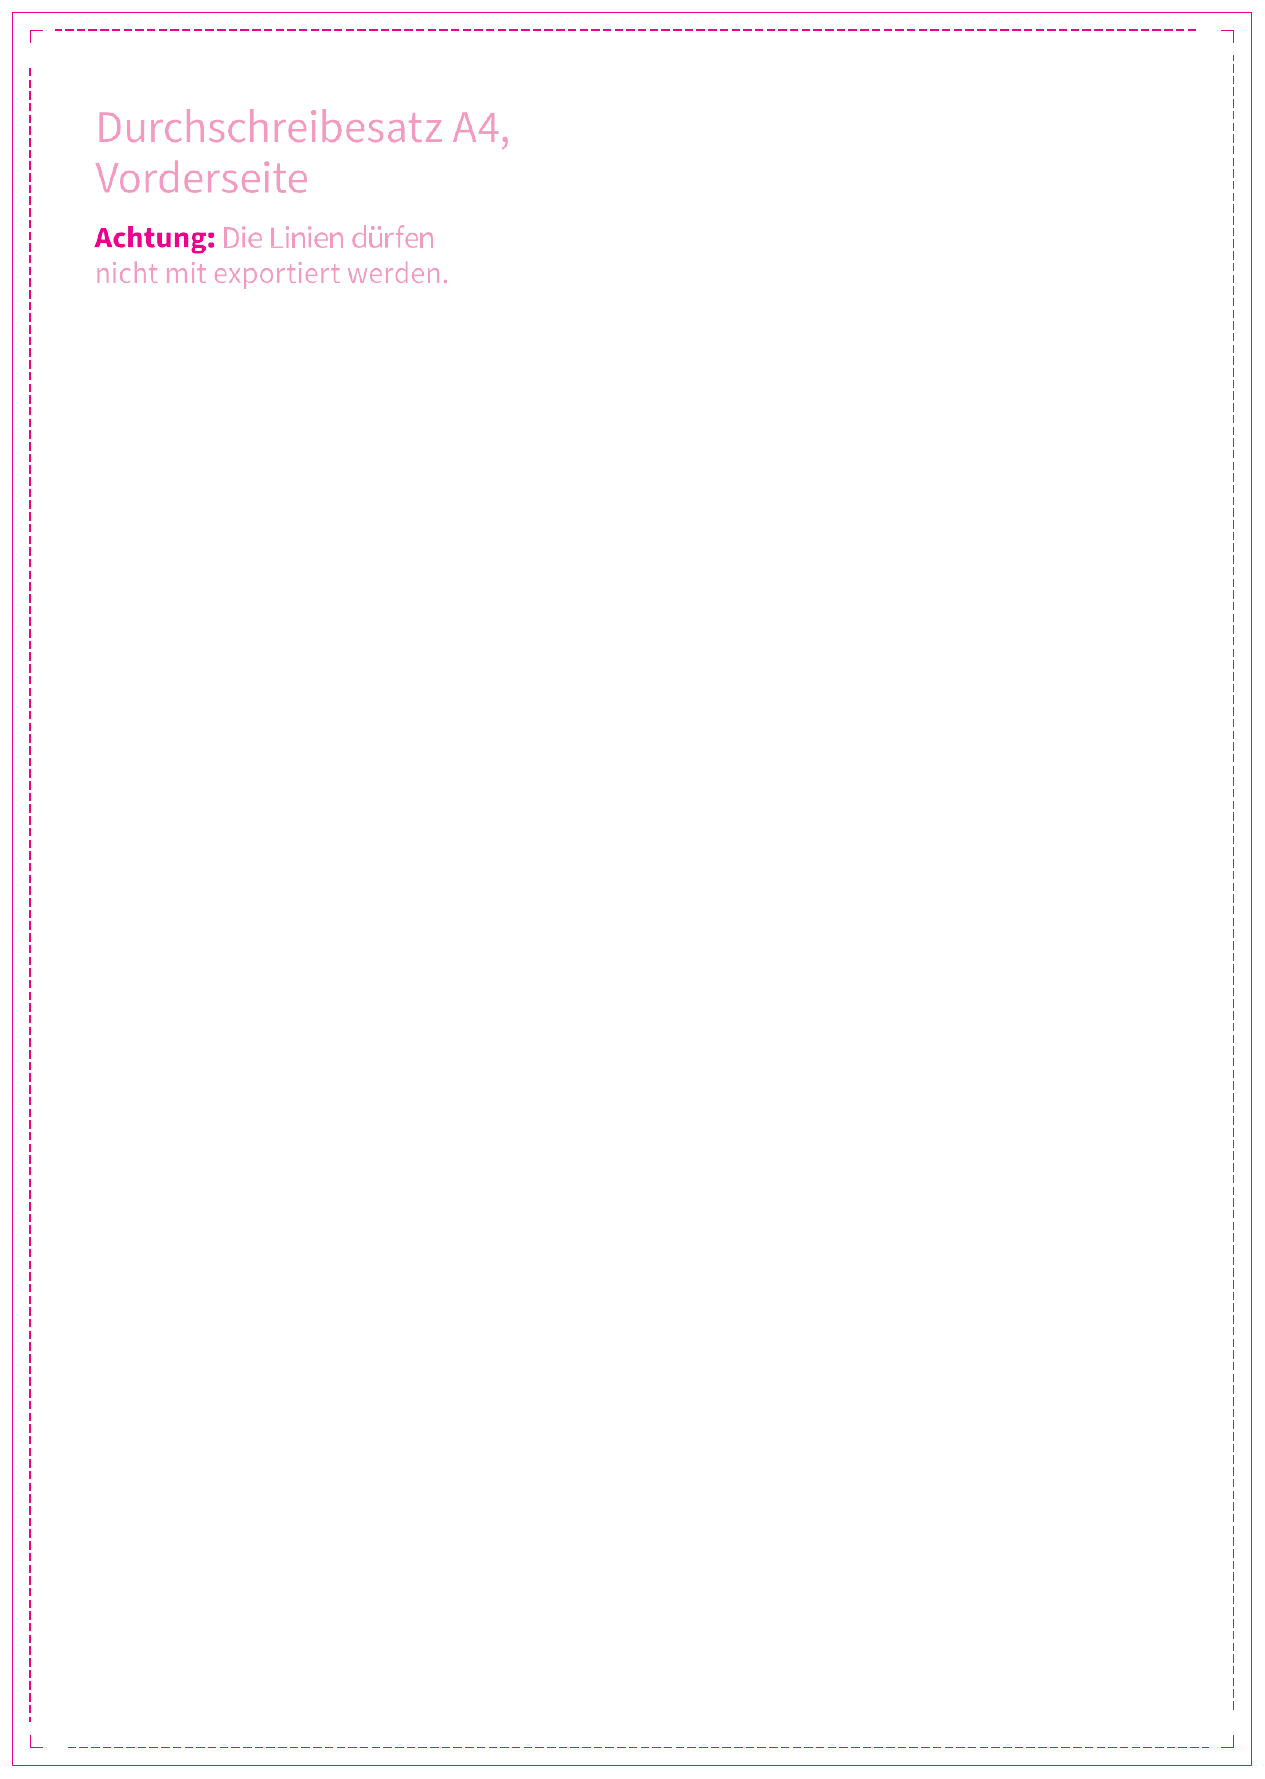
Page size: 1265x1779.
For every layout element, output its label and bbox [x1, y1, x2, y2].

text_box [11, 11, 1253, 1766]
